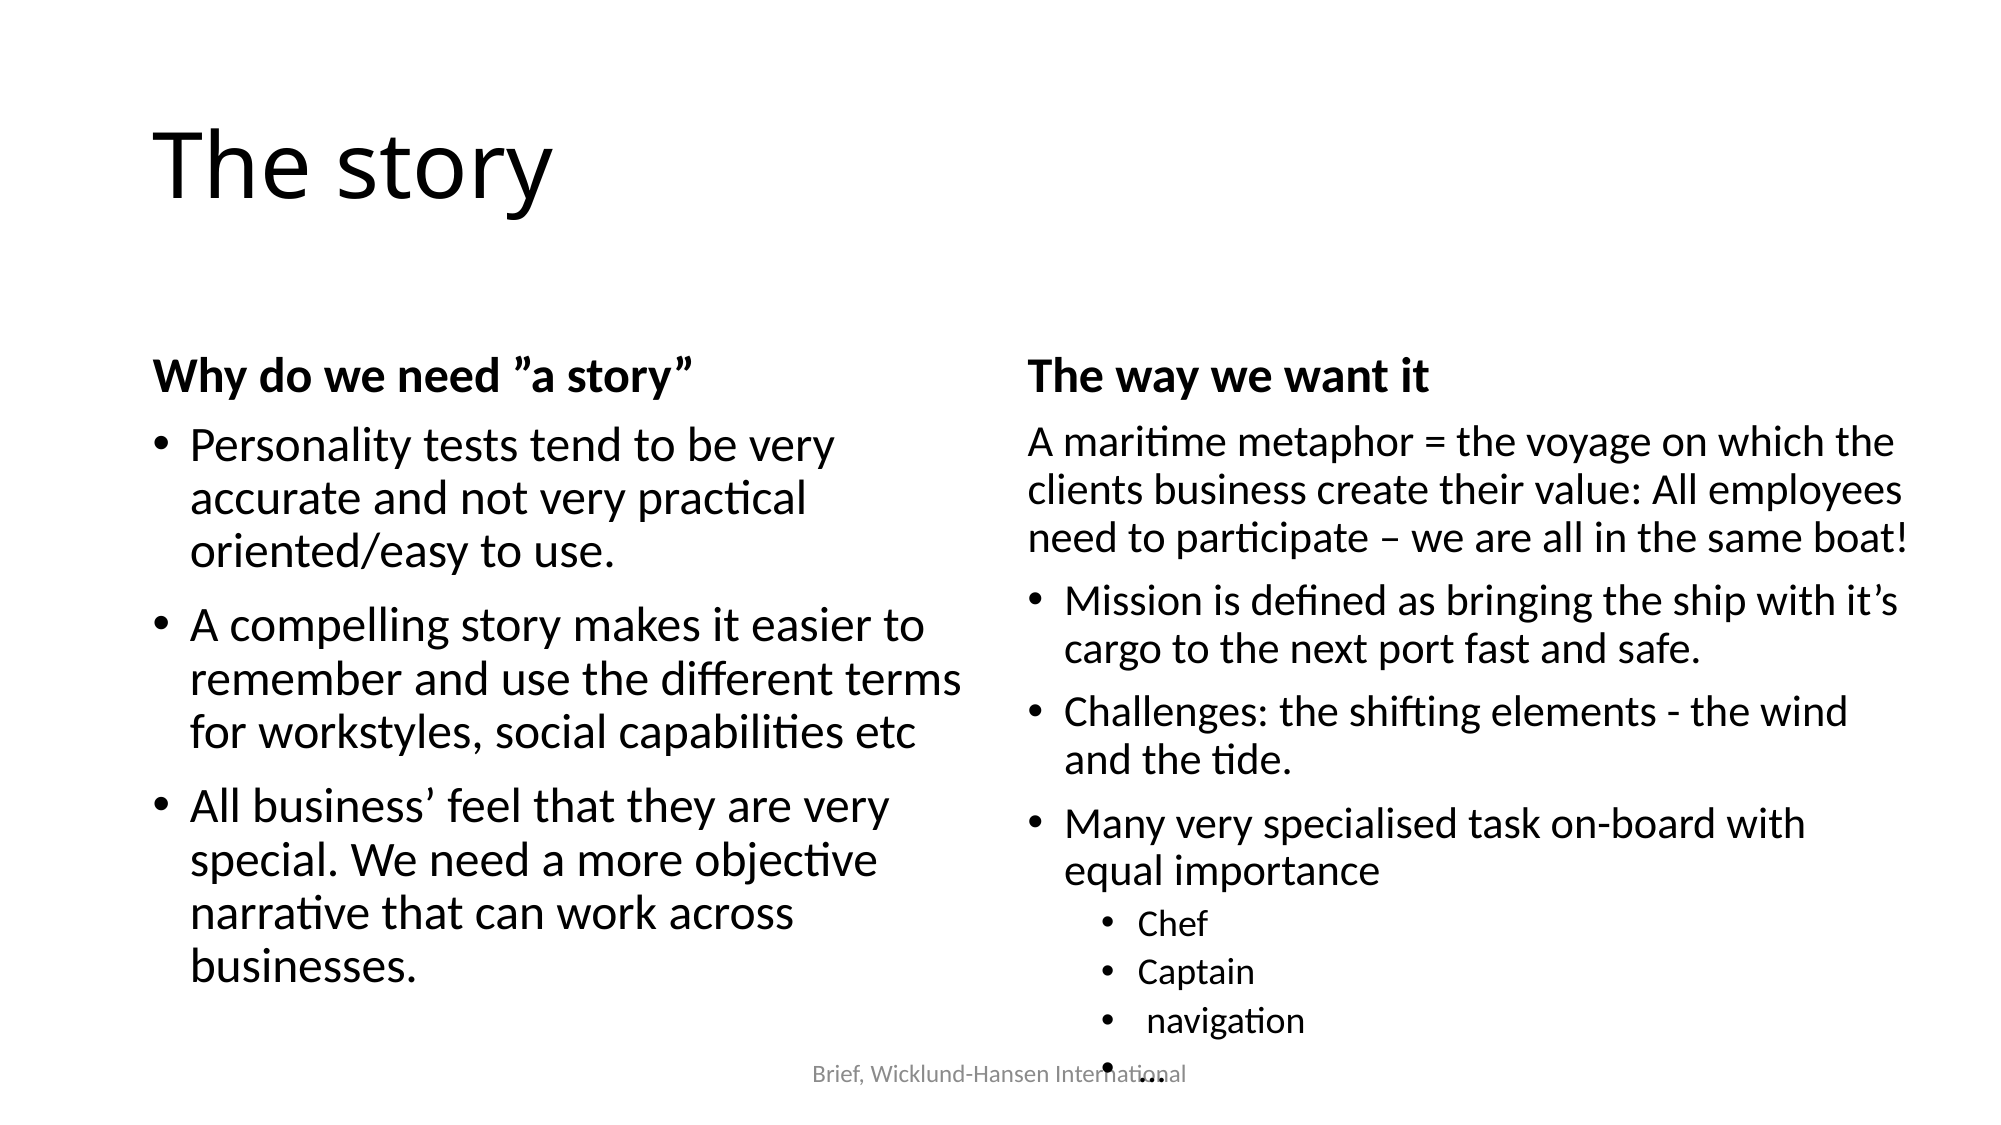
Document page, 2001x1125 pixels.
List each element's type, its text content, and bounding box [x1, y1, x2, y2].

title The story [137, 59, 1863, 278]
list Personality tests tend to be very accurate and not very practical oriented/easy to use. A compelling story makes it easier to remember and use the different terms for workstyles, social capabilities etc All business’ feel that they are very special. We need a more objective narrative that can work across businesses. [137, 410, 984, 1016]
list A maritime metaphor = the voyage on which the clients business create their value: All employees need to participate – we are all in the same boat! Mission is defined as bringing the ship with it’s cargo to the next port fast and safe. Challenges: the shifting elements - the wind and the tide. Many very specialised task on-board with equal importance Chef Captain navigation ... [1012, 410, 1932, 1125]
footer Brief, Wicklund-Hansen International [662, 1042, 1338, 1103]
list Why do we need ”a story” [137, 275, 984, 410]
list The way we want it [1012, 275, 1863, 410]
